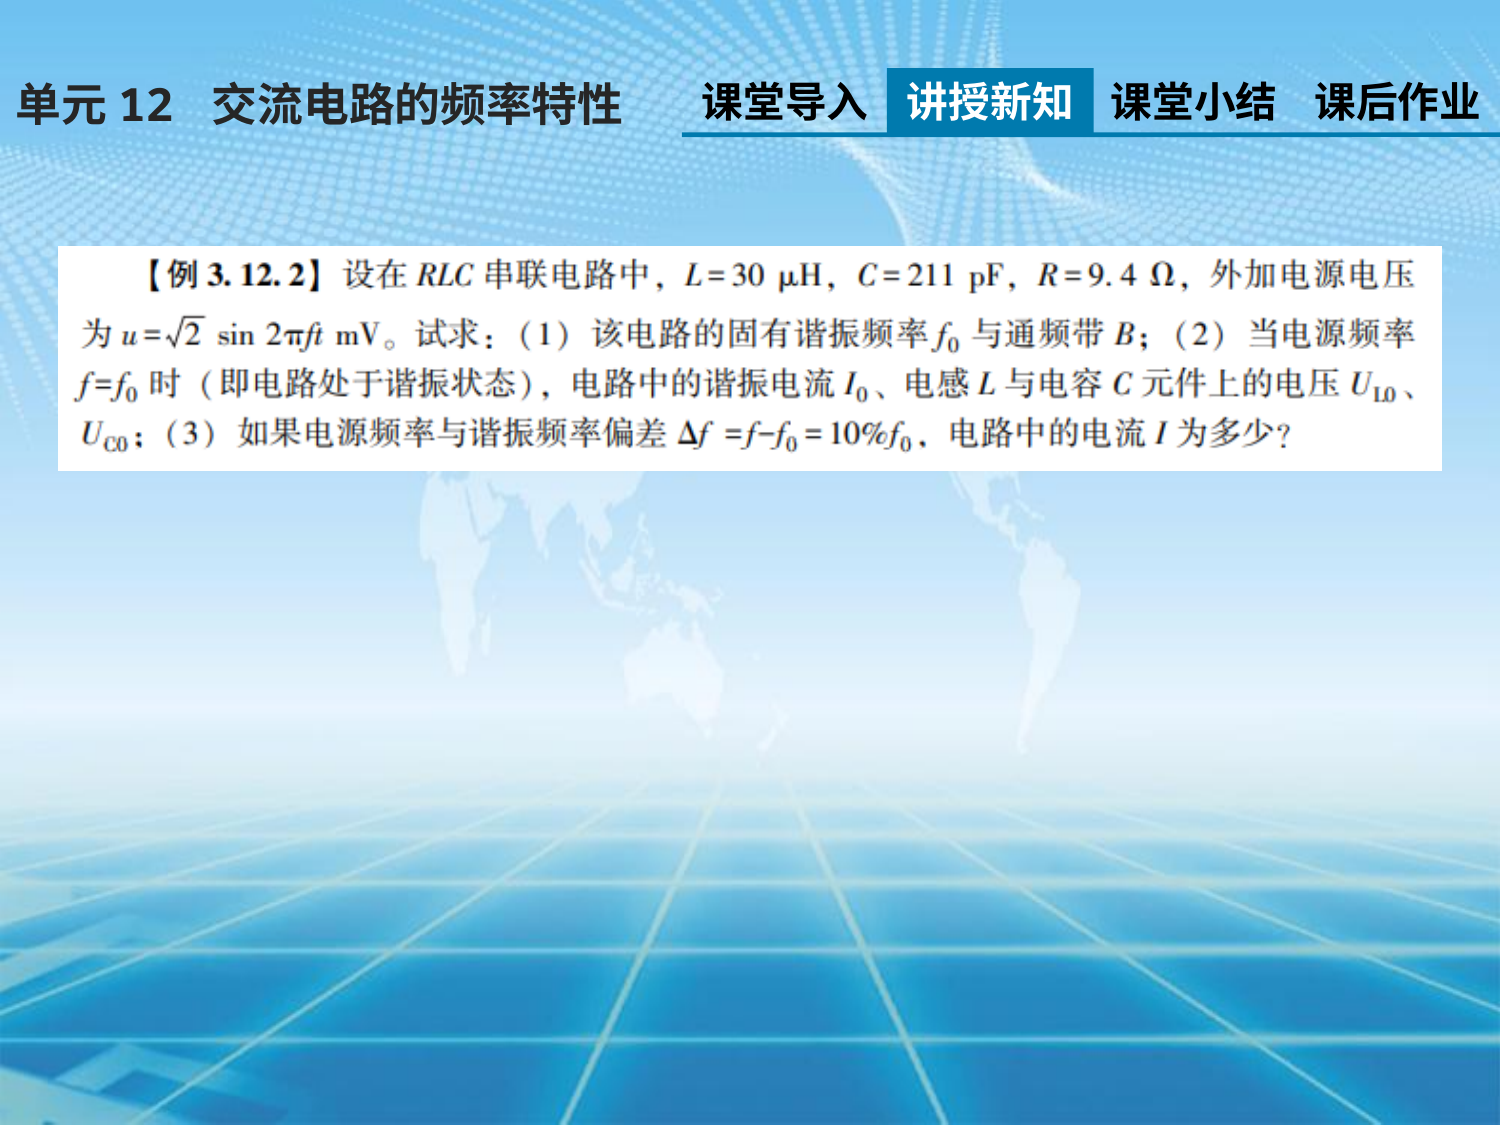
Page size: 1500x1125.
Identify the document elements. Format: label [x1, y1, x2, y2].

picture [0, 0, 1500, 1125]
text_box [1, 67, 1500, 139]
